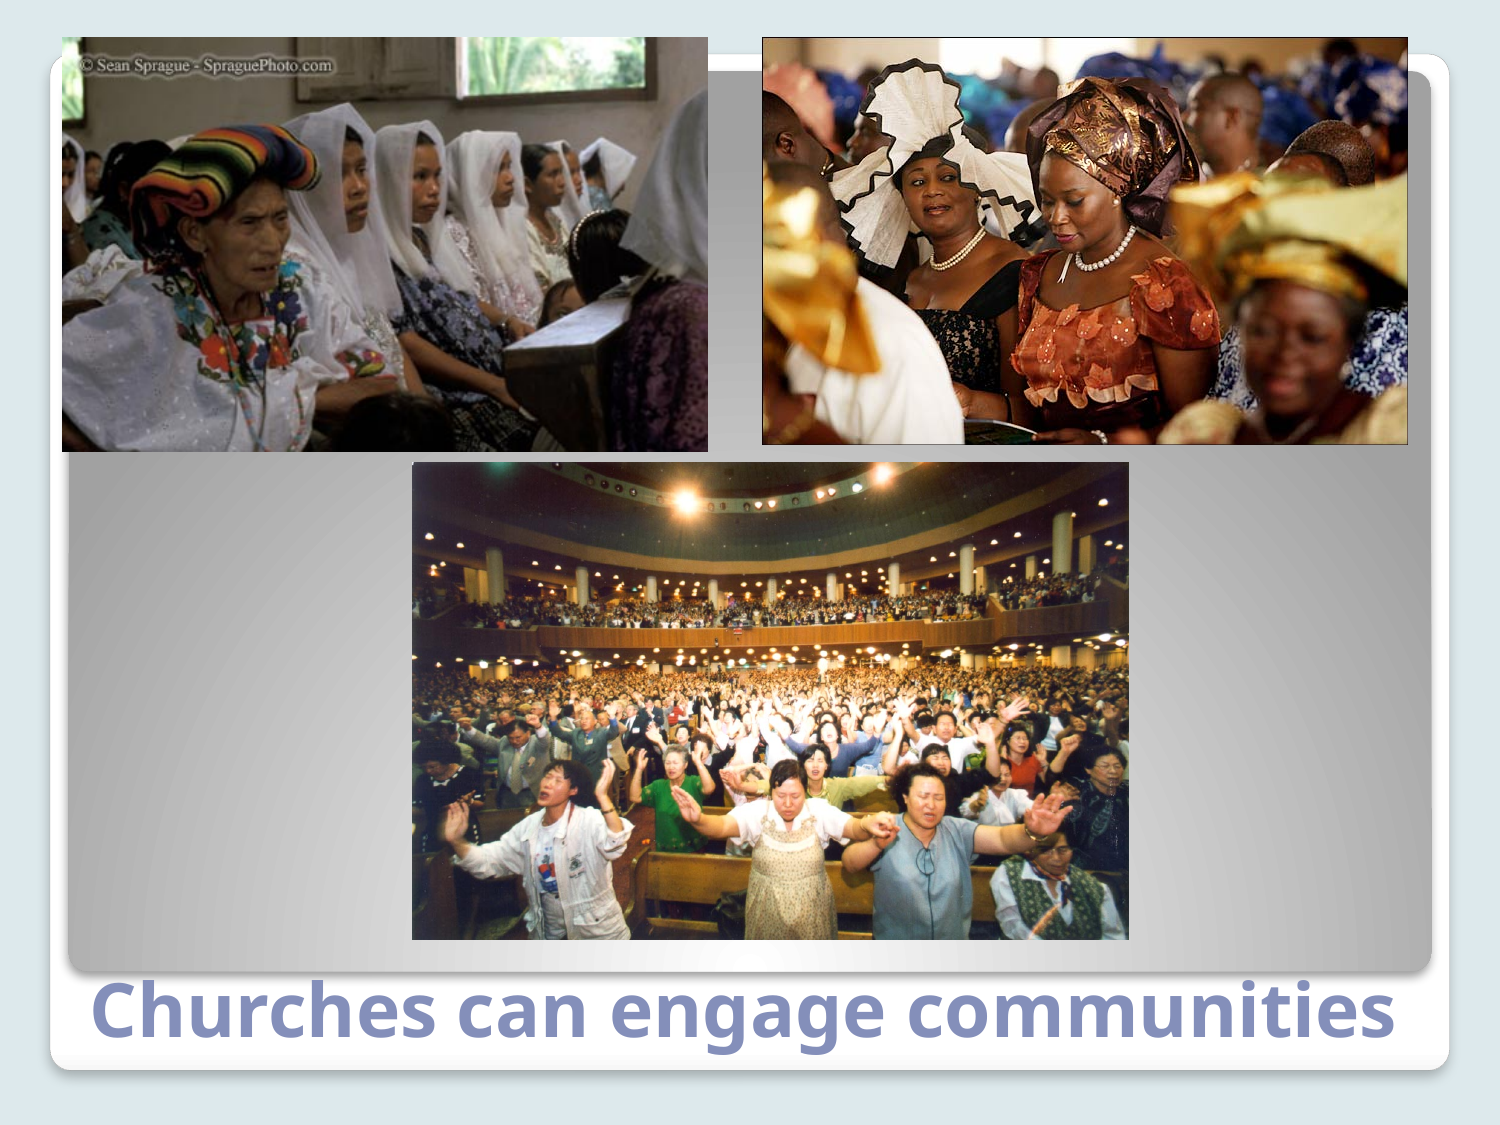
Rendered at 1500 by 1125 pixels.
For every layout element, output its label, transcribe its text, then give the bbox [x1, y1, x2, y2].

title Churches can engage communities [75, 887, 1418, 1060]
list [762, 37, 1408, 445]
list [62, 37, 708, 453]
picture [412, 462, 1129, 940]
